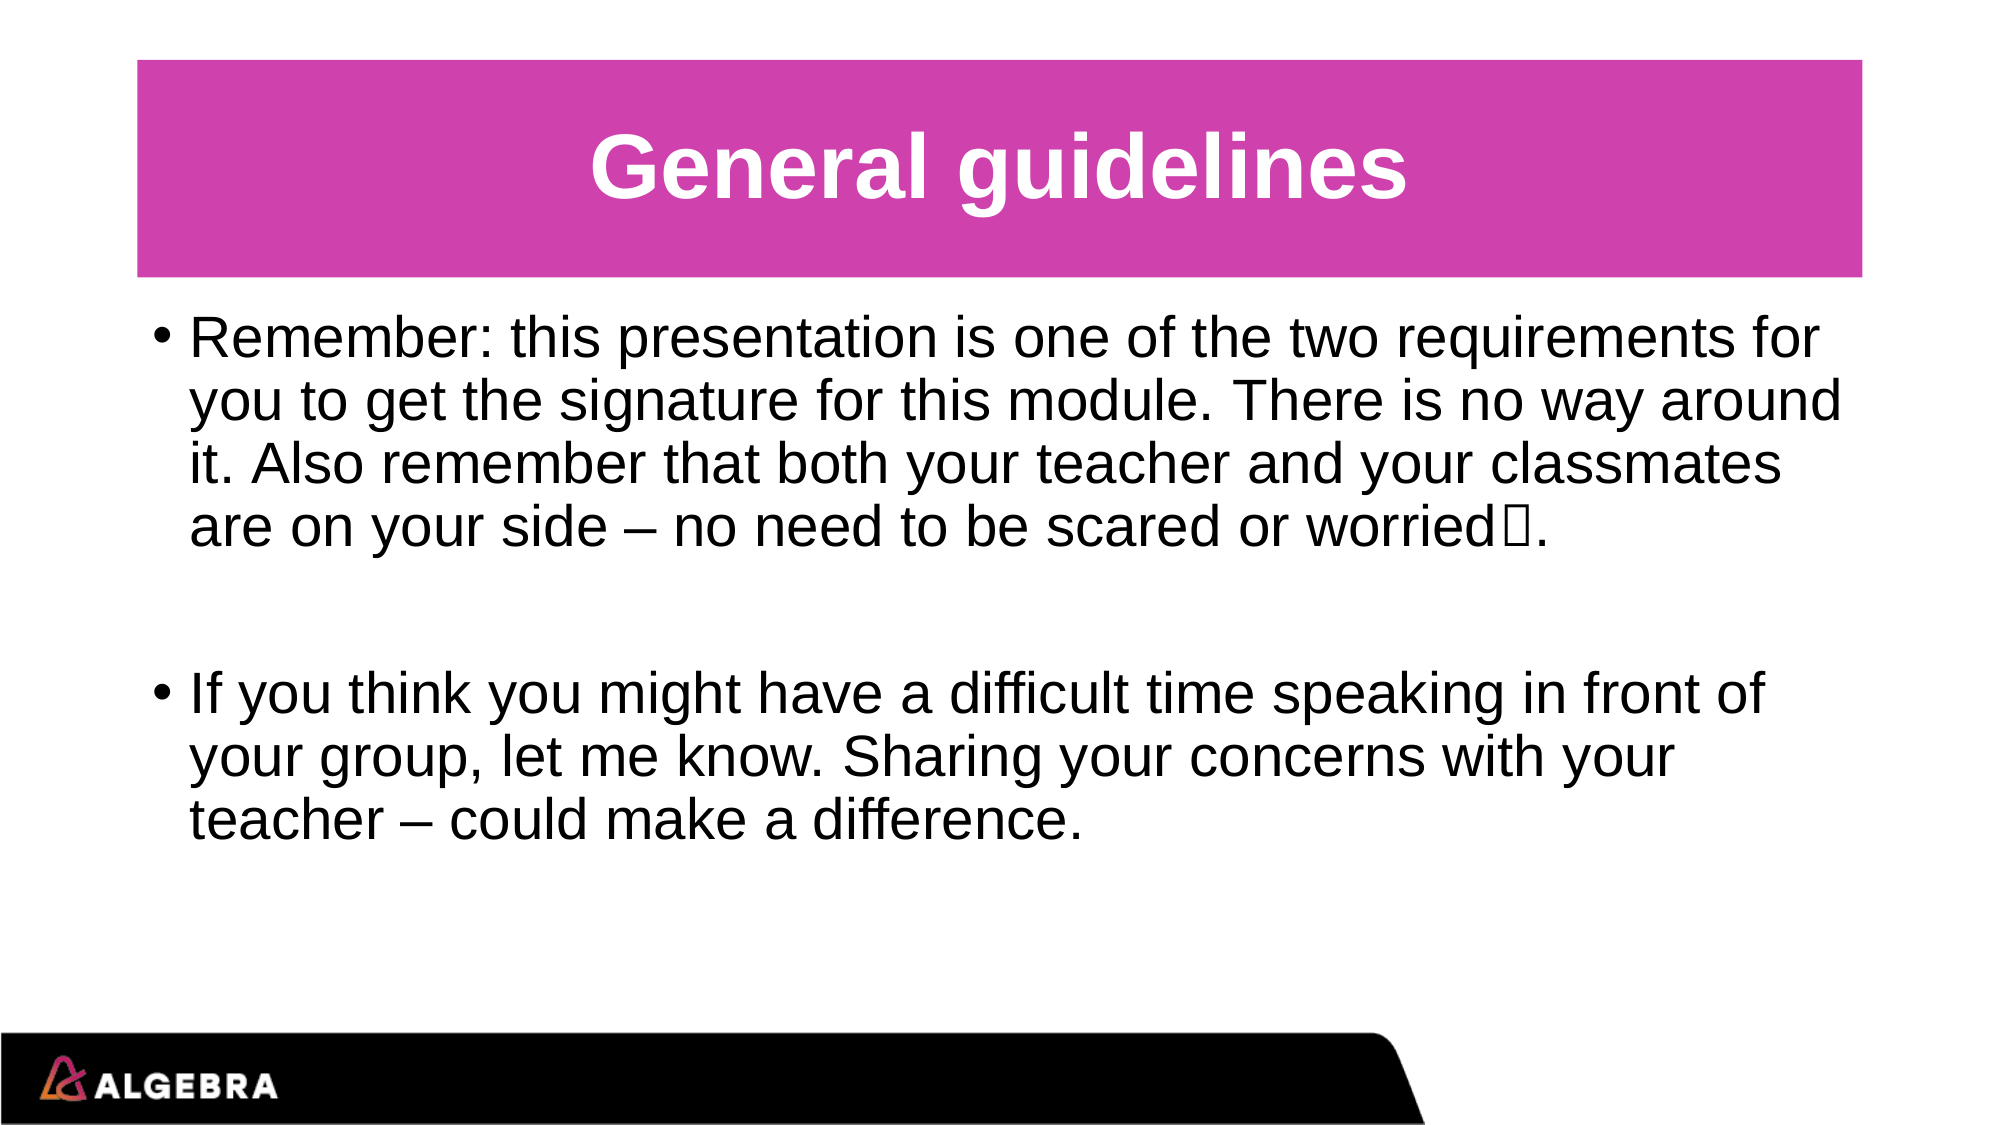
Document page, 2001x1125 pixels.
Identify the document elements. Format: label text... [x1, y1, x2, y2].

list Remember: this presentation is one of the two requirements for you to get the signature for this module. There is no way around it. Also remember that both your teacher and your classmates are on your side – no need to be scared or worried. If you think you might have a difficult time speaking in front of your group, let me know. Sharing your concerns with your teacher – could make a difference. [137, 299, 1863, 1014]
title General guidelines [137, 59, 1863, 278]
picture [0, 1032, 1425, 1125]
